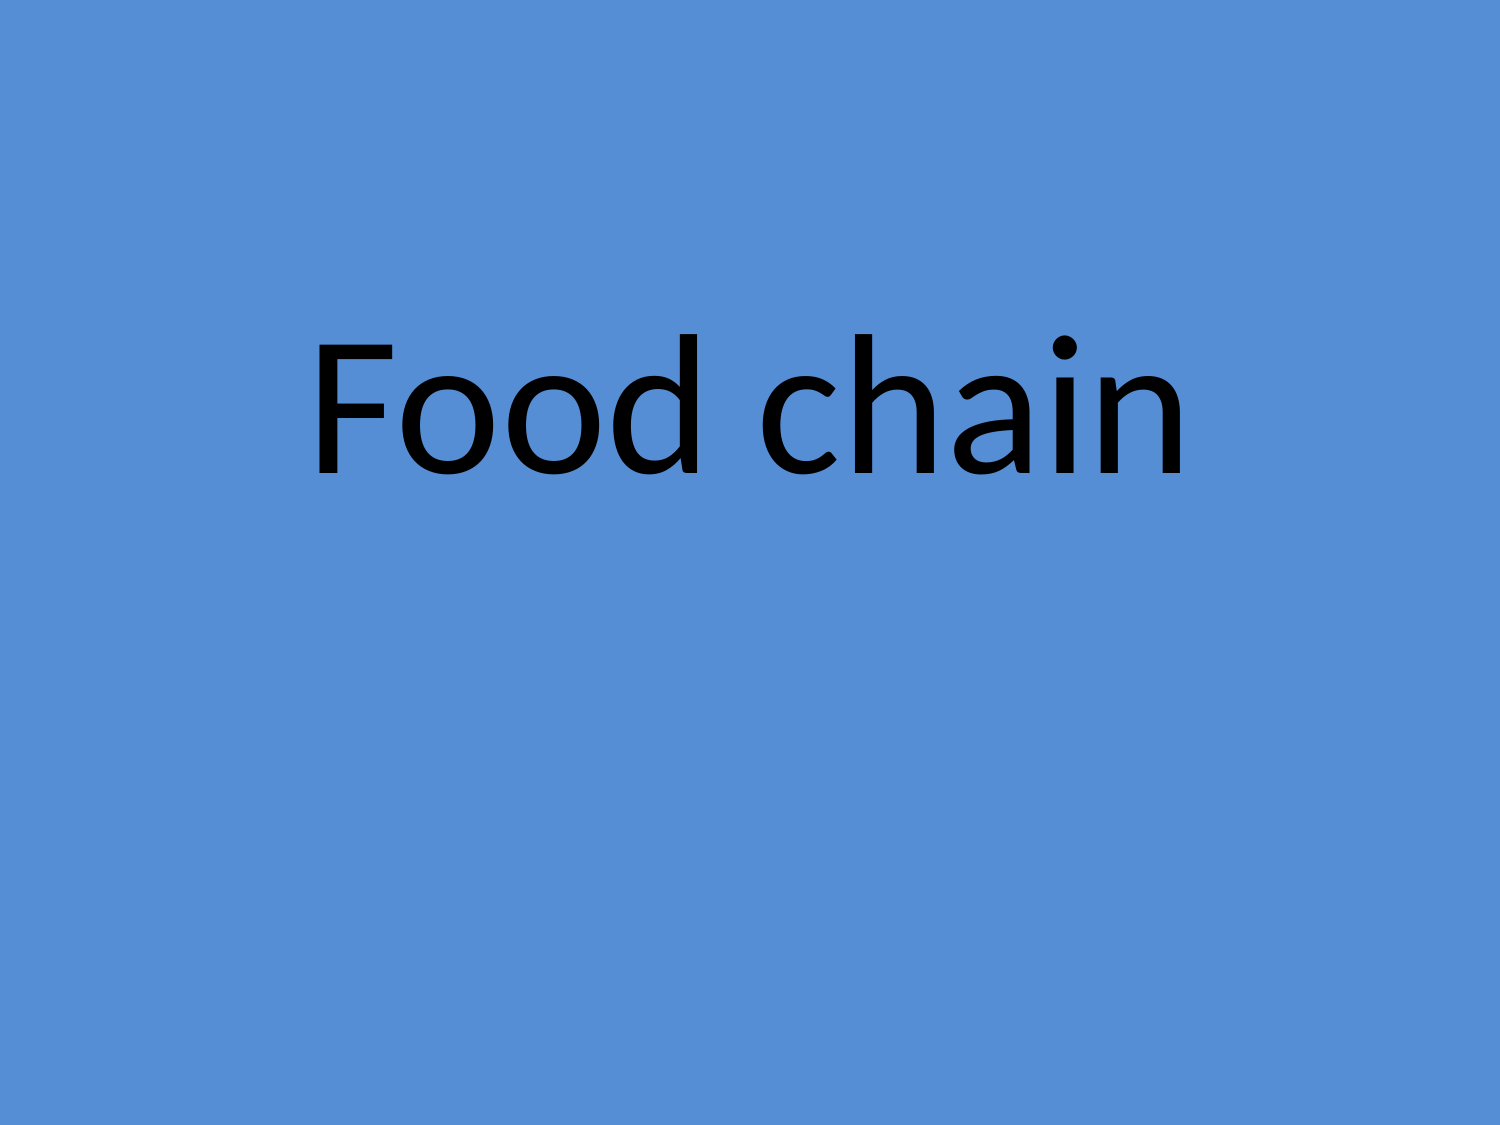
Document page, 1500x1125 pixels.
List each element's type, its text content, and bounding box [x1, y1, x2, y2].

title Food chain [75, 299, 1425, 488]
